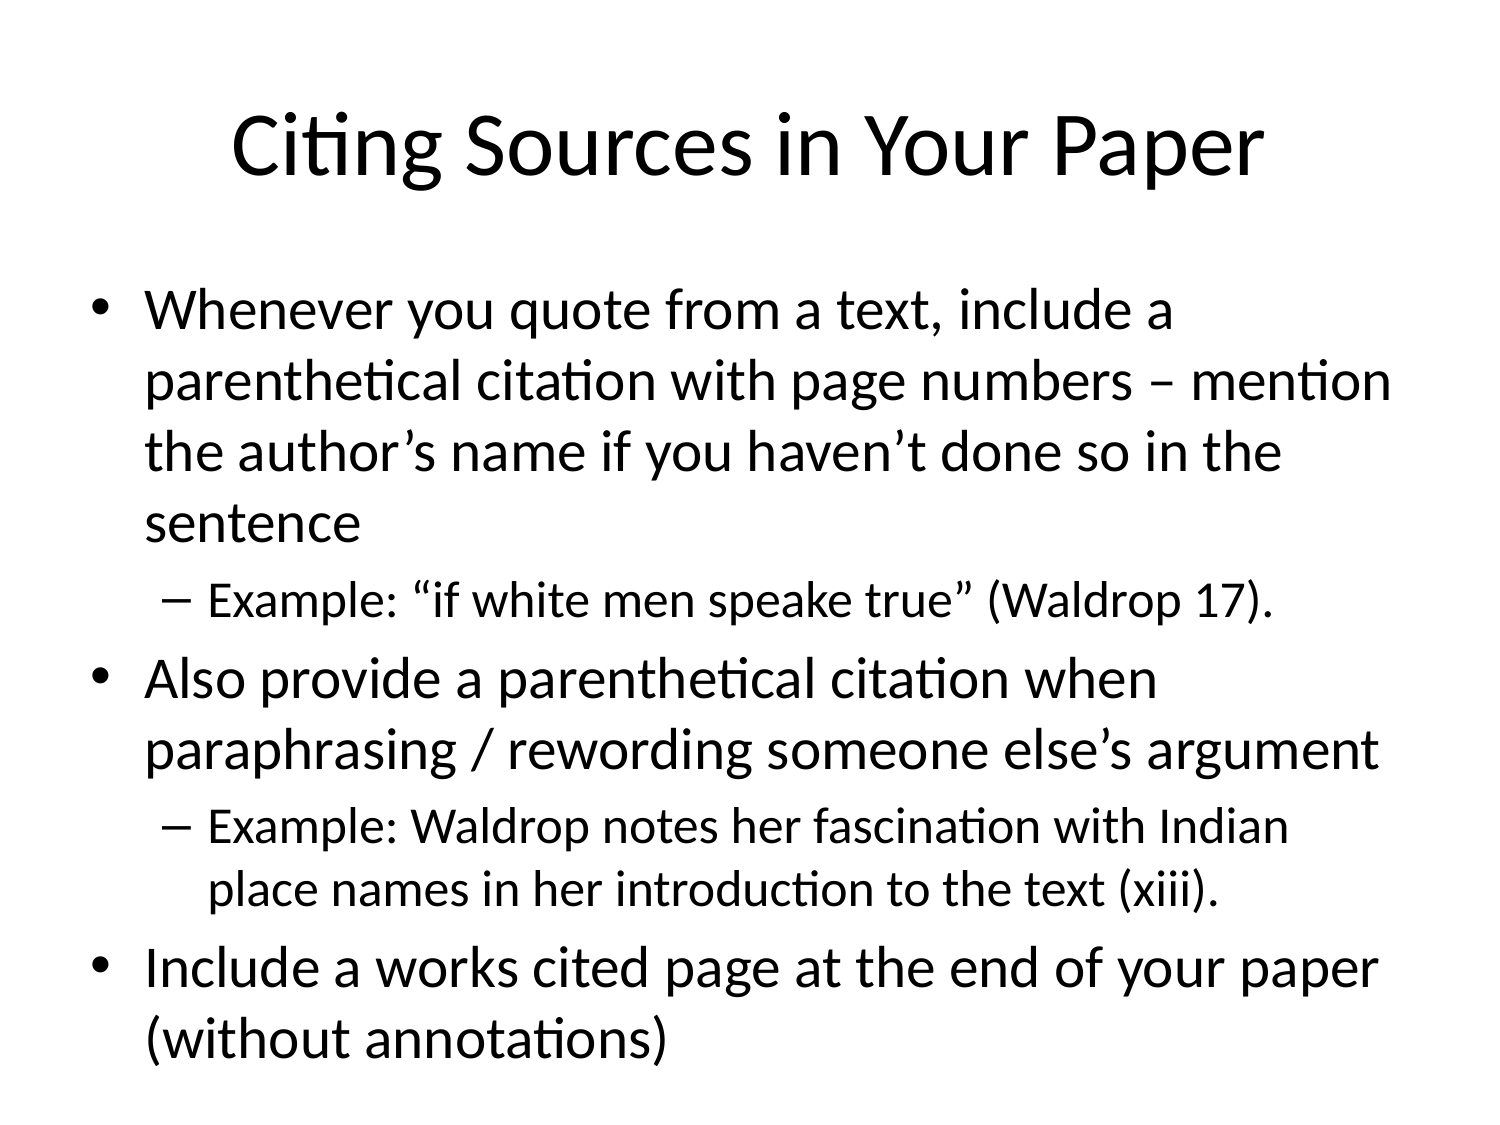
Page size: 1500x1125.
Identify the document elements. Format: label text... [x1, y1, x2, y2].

list Whenever you quote from a text, include a parenthetical citation with page numbers – mention the author’s name if you haven’t done so in the sentence Example: “if white men speake true” (Waldrop 17). Also provide a parenthetical citation when paraphrasing / rewording someone else’s argument Example: Waldrop notes her fascination with Indian place names in her introduction to the text (xiii). Include a works cited page at the end of your paper (without annotations) [75, 262, 1425, 1088]
title Citing Sources in Your Paper [75, 45, 1425, 233]
